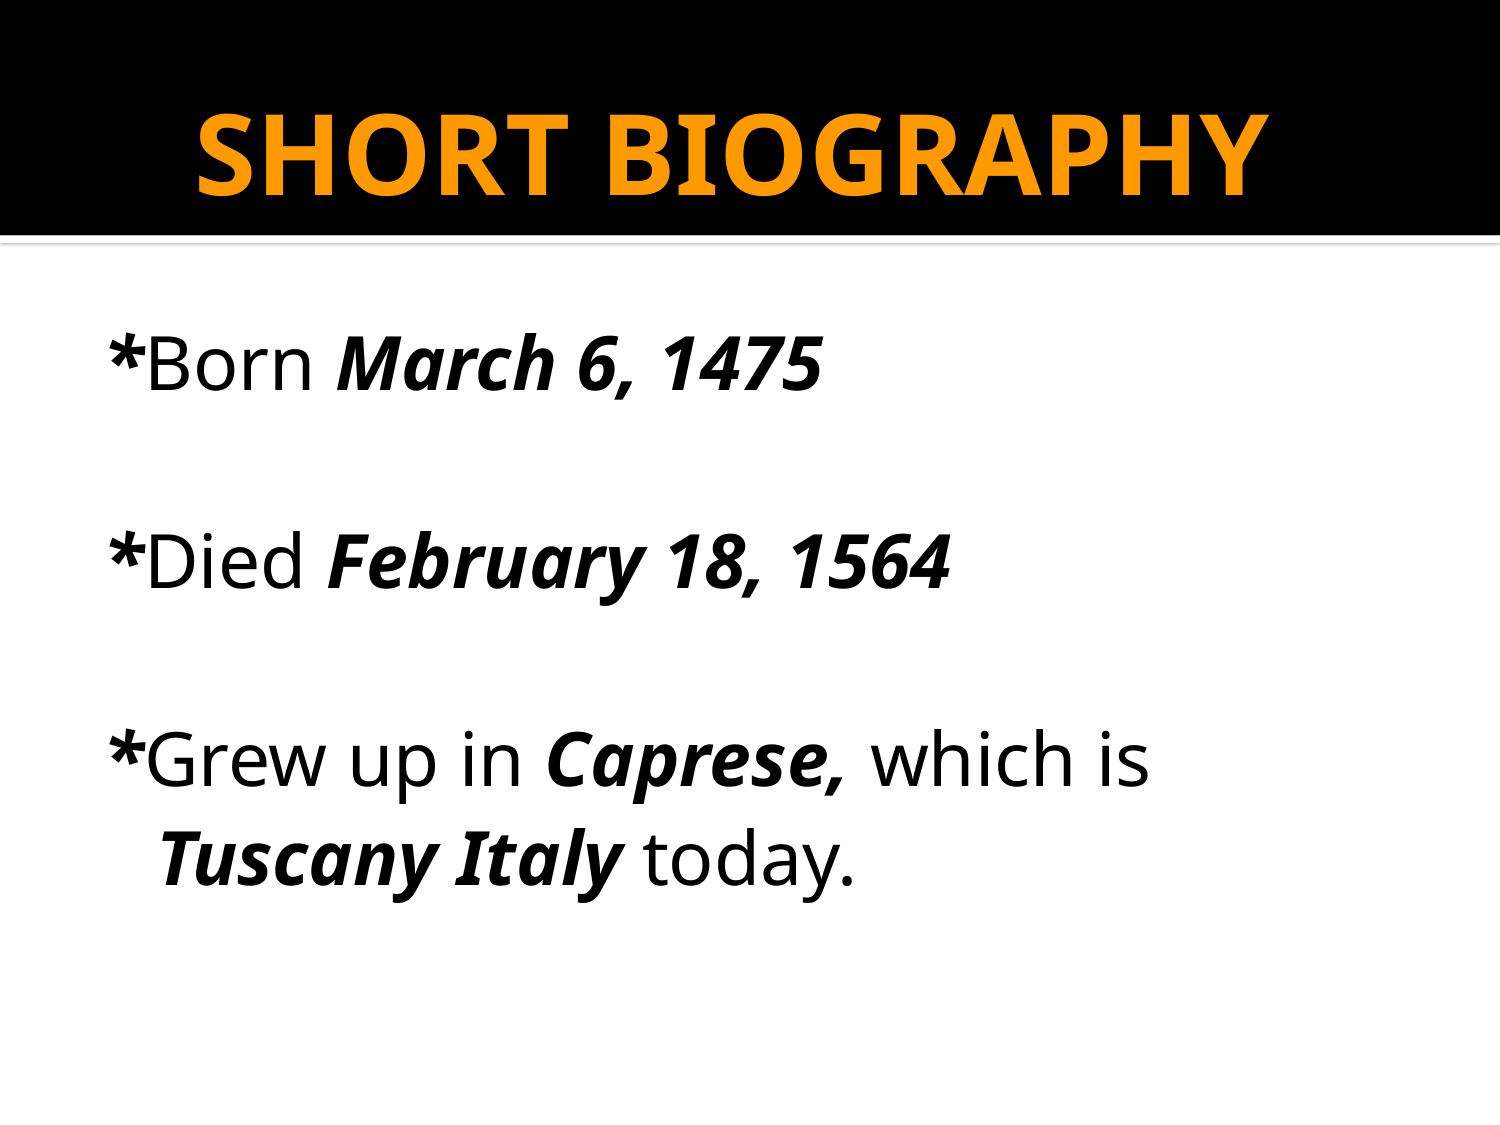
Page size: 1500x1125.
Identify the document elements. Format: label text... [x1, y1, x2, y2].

list *Born March 6, 1475 *Died February 18, 1564 *Grew up in Caprese, which is Tuscany Italy today. [75, 291, 1425, 1050]
text_box Short biography [179, 74, 1315, 225]
